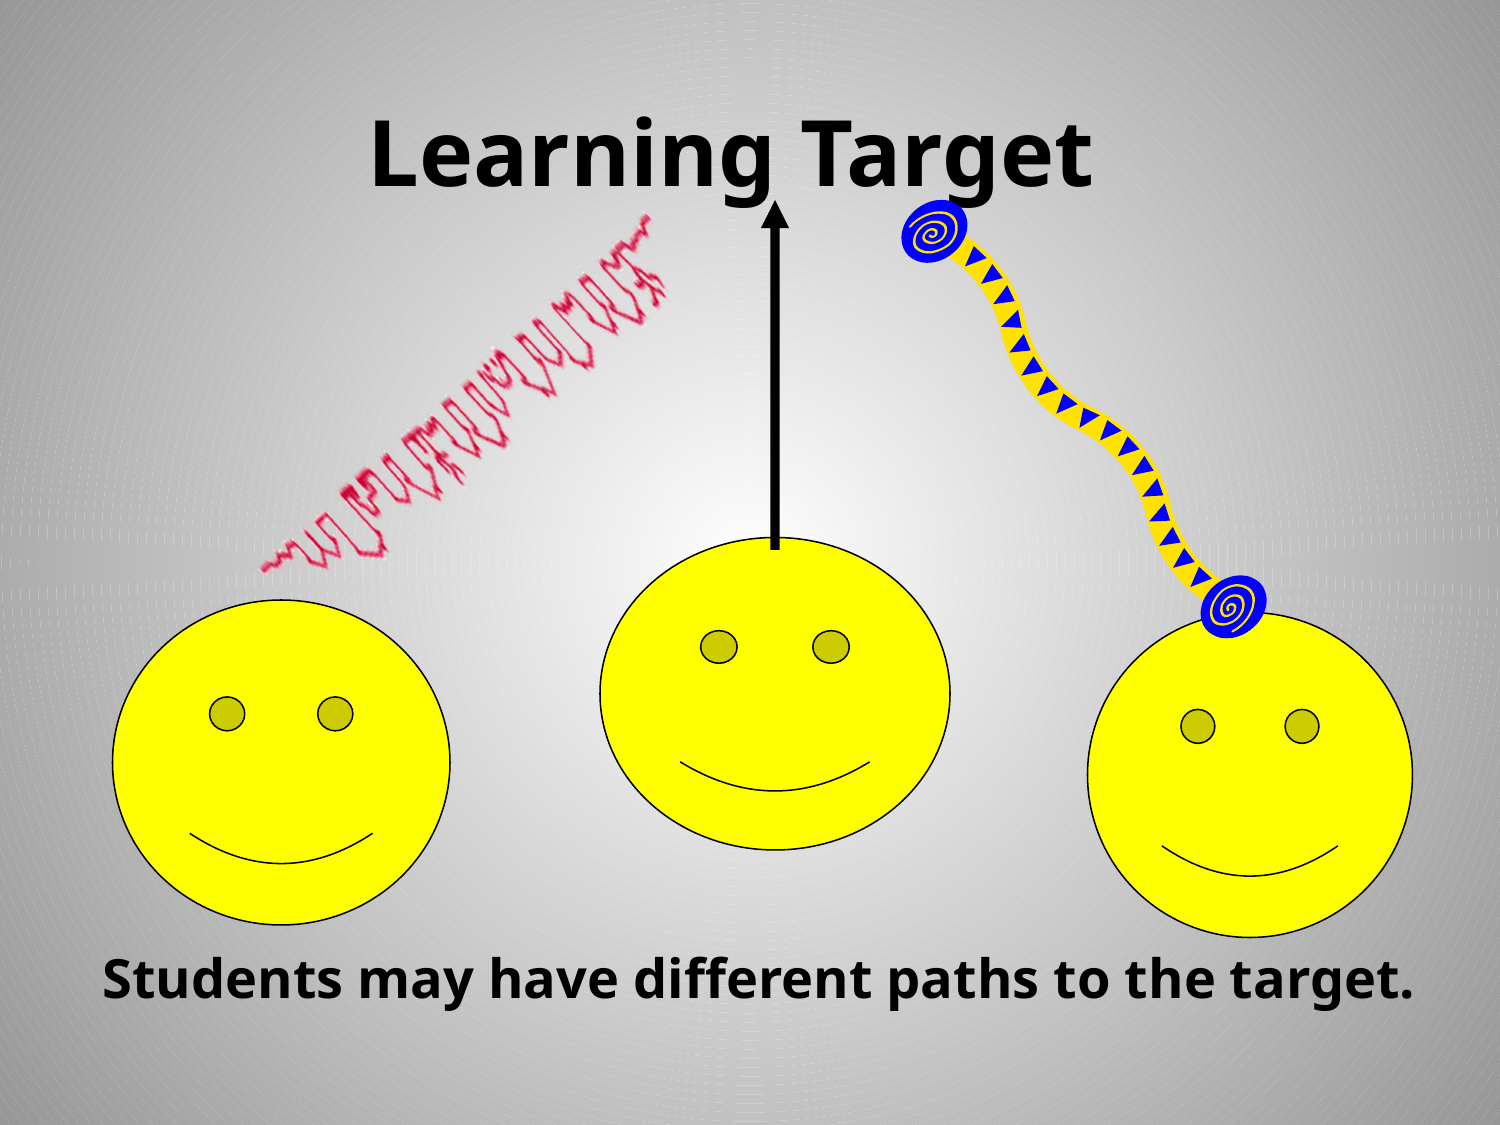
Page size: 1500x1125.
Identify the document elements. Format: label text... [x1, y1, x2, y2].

text_box [112, 600, 451, 925]
text_box [768, 199, 782, 550]
text_box [1087, 613, 1413, 937]
picture [212, 212, 741, 627]
text_box [600, 537, 951, 850]
text_box Students may have different paths to the target. [87, 937, 1488, 1018]
text_box Learning Target [249, 87, 1213, 213]
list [816, 373, 1355, 463]
